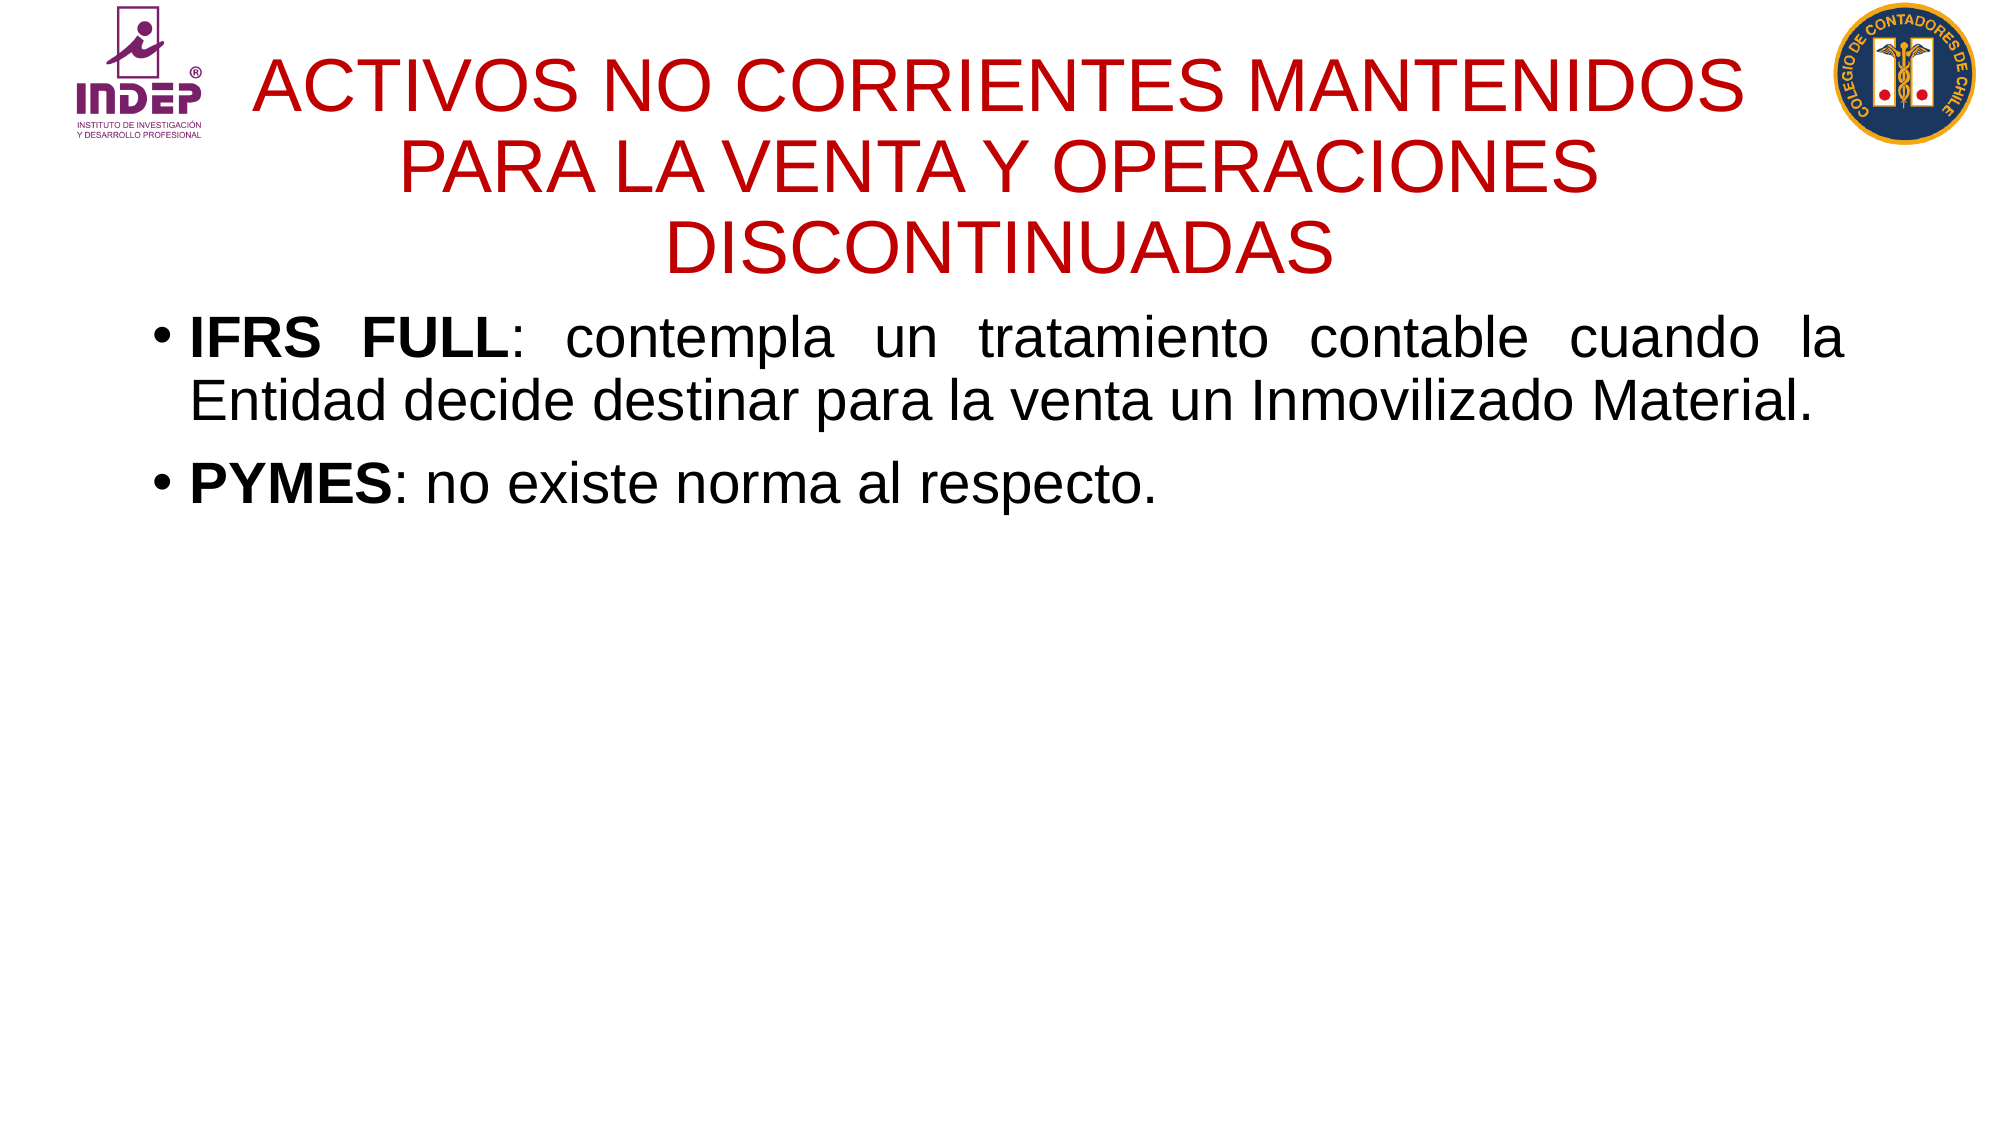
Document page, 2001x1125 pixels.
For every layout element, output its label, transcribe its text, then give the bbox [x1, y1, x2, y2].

list IFRS FULL: contempla un tratamiento contable cuando la Entidad decide destinar para la venta un Inmovilizado Material. PYMES: no existe norma al respecto. [137, 299, 1863, 1014]
picture [1832, 2, 1976, 145]
picture [0, 0, 276, 181]
title ACTIVOS NO CORRIENTES MANTENIDOS PARA LA VENTA Y OPERACIONES DISCONTINUADAS [137, 59, 1863, 278]
